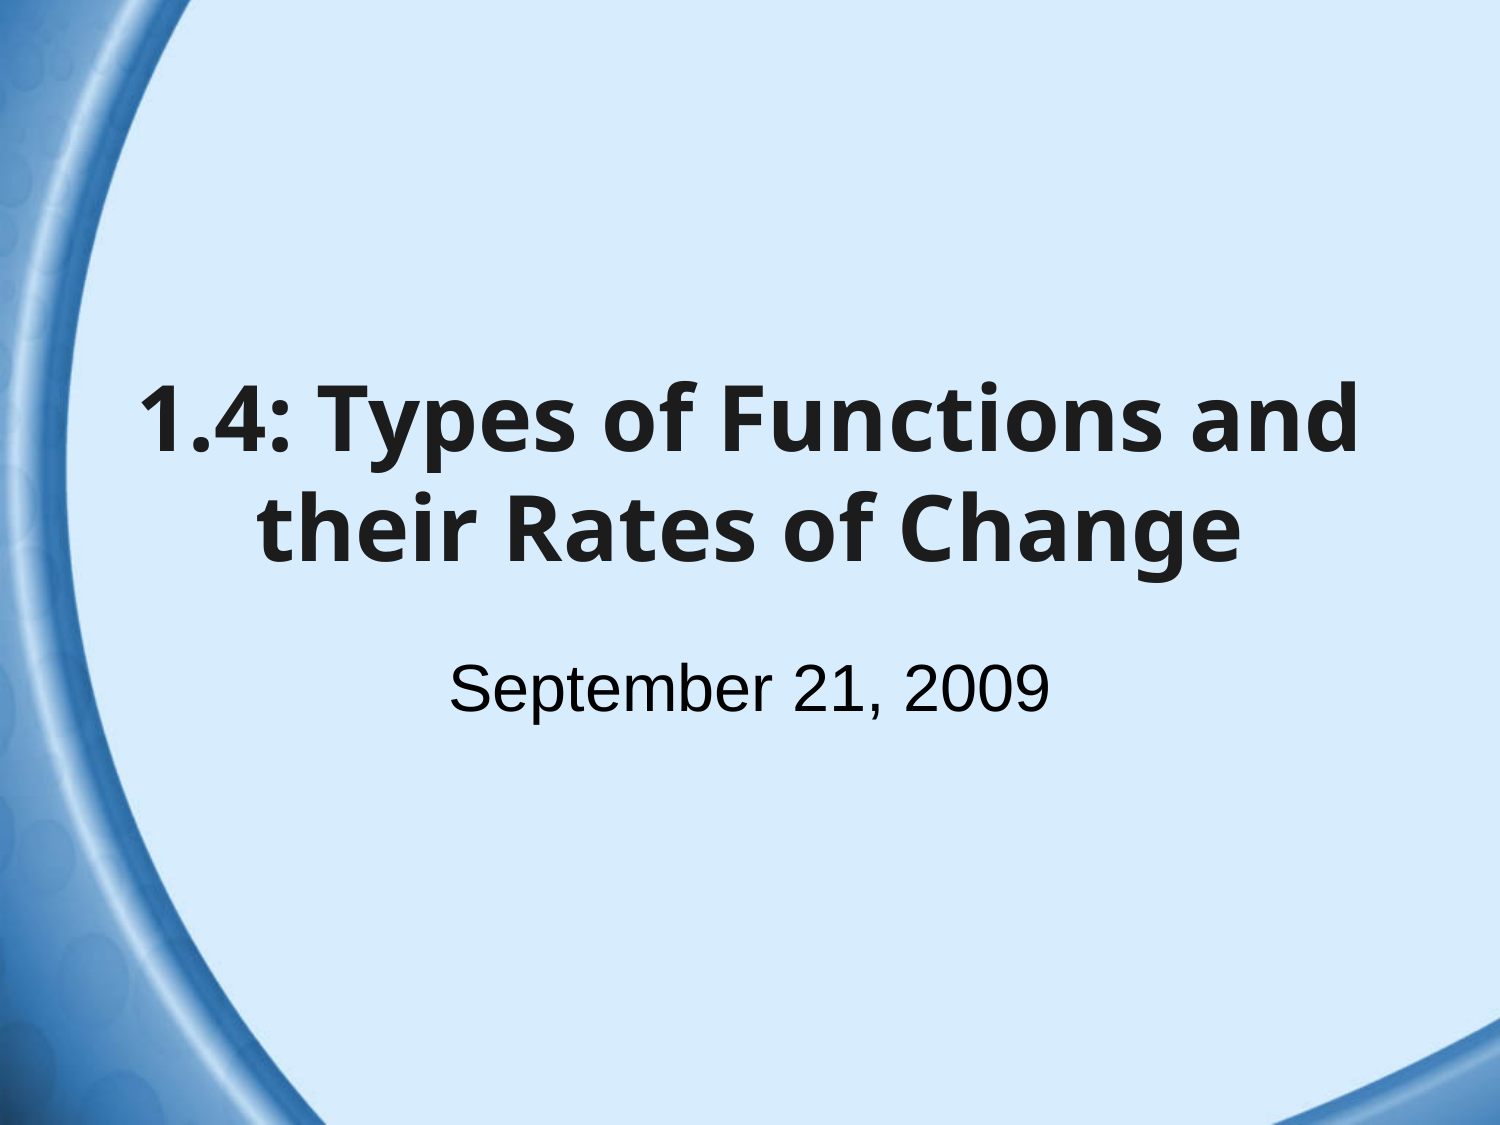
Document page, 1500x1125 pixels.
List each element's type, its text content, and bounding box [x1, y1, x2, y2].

subtitle September 21, 2009 [224, 637, 1276, 926]
picture [0, 0, 1500, 1125]
title 1.4: Types of Functions and their Rates of Change [112, 349, 1388, 591]
